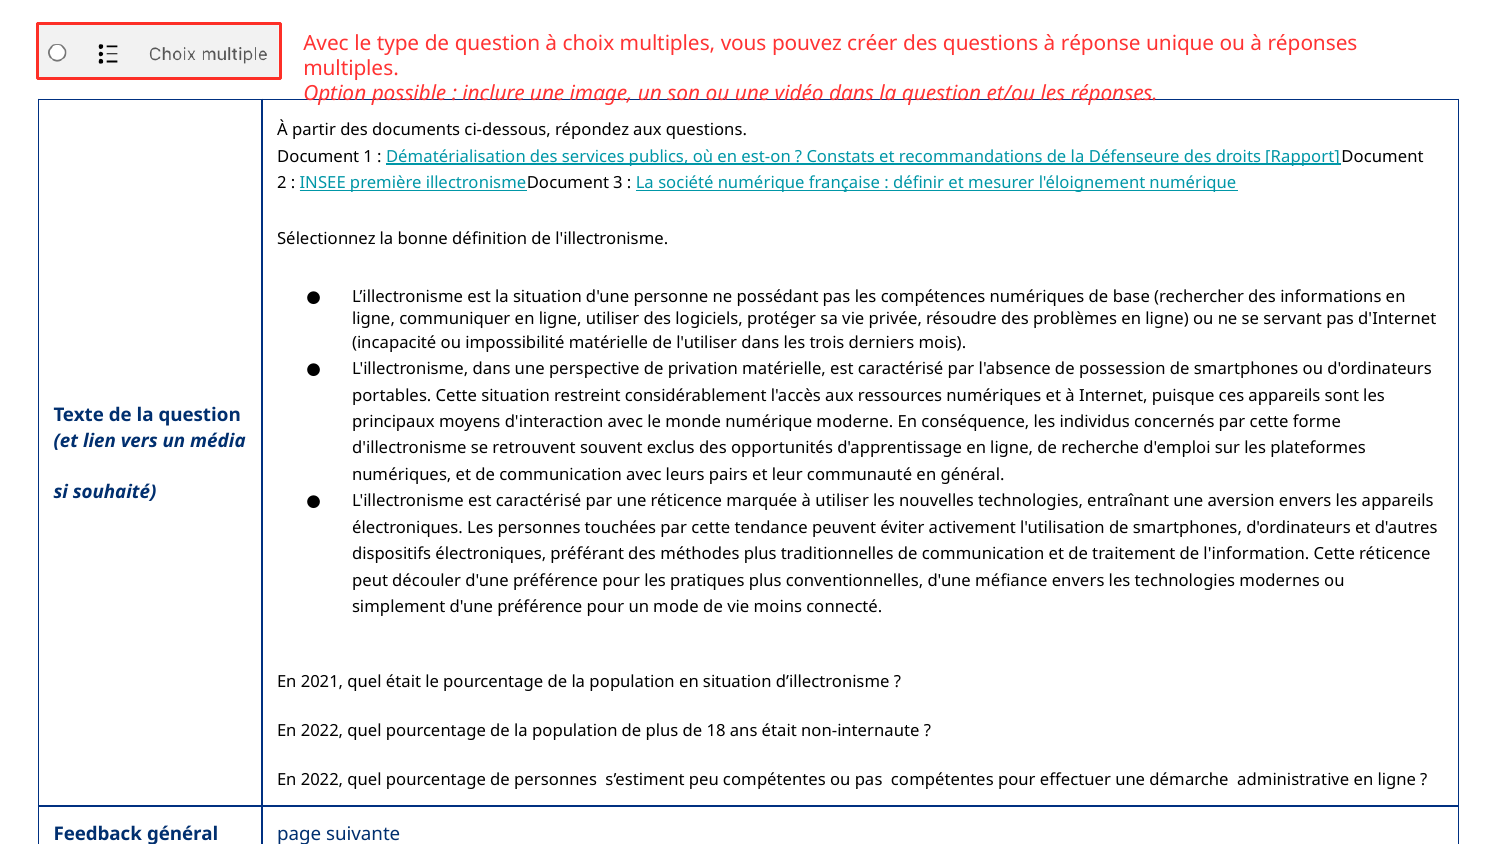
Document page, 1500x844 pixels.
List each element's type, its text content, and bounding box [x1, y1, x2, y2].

table_cell Feedback général (apparaît quand l’apprenant a répondu à la question) [39, 807, 261, 844]
table_header Texte de la question (et lien vers un média si souhaité) [39, 100, 261, 805]
picture [38, 25, 279, 78]
text_box Avec le type de question à choix multiples, vous pouvez créer des questions à réponse unique ou à réponses multiples. Option possible : inclure une image, un son ou une vidéo dans la question et/ou les réponses. [288, 14, 1459, 106]
table_cell page suivante [263, 807, 1458, 844]
table_header À partir des documents ci-dessous, répondez aux questions. Document 1 : Dématérialisation des services publics, où en est-on ? Constats et recommandations de la Défenseure des droits [Rapport] Document 2 : INSEE première illectronisme Document 3 : La société numérique française : définir et mesurer l'éloignement numérique Sélectionnez la bonne définition de l'illectronisme. L’illectronisme est la situation d'une personne ne possédant pas les compétences numériques de base (rechercher des informations en ligne, communiquer en ligne, utiliser des logiciels, protéger sa vie privée, résoudre des problèmes en ligne) ou ne se servant pas d'Internet (incapacité ou impossibilité matérielle de l'utiliser dans les trois derniers mois). L'illectronisme, dans une perspective de privation matérielle, est caractérisé par l'absence de possession de smartphones ou d'ordinateurs portables. Cette situation restreint considérablement l'accès aux ressources numériques et à Internet, puisque ces appareils sont les principaux moyens d'interaction avec le monde numérique moderne. En conséquence, les individus concernés par cette forme d'illectronisme se retrouvent souvent exclus des opportunités d'apprentissage en ligne, de recherche d'emploi sur les plateformes numériques, et de communication avec leurs pairs et leur communauté en général. L'illectronisme est caractérisé par une réticence marquée à utiliser les nouvelles technologies, entraînant une aversion envers les appareils électroniques. Les personnes touchées par cette tendance peuvent éviter activement l'utilisation de smartphones, d'ordinateurs et d'autres dispositifs électroniques, préférant des méthodes plus traditionnelles de communication et de traitement de l'information. Cette réticence peut découler d'une préférence pour les pratiques plus conventionnelles, d'une méfiance envers les technologies modernes ou simplement d'une préférence pour un mode de vie moins connecté. En 2021, quel était le pourcentage de la population en situation d’illectronisme ? En 2022, quel pourcentage de la population de plus de 18 ans était non-internaute ? En 2022, quel pourcentage de personnes s’estiment peu compétentes ou pas compétentes pour effectuer une démarche administrative en ligne ? [263, 100, 1458, 805]
